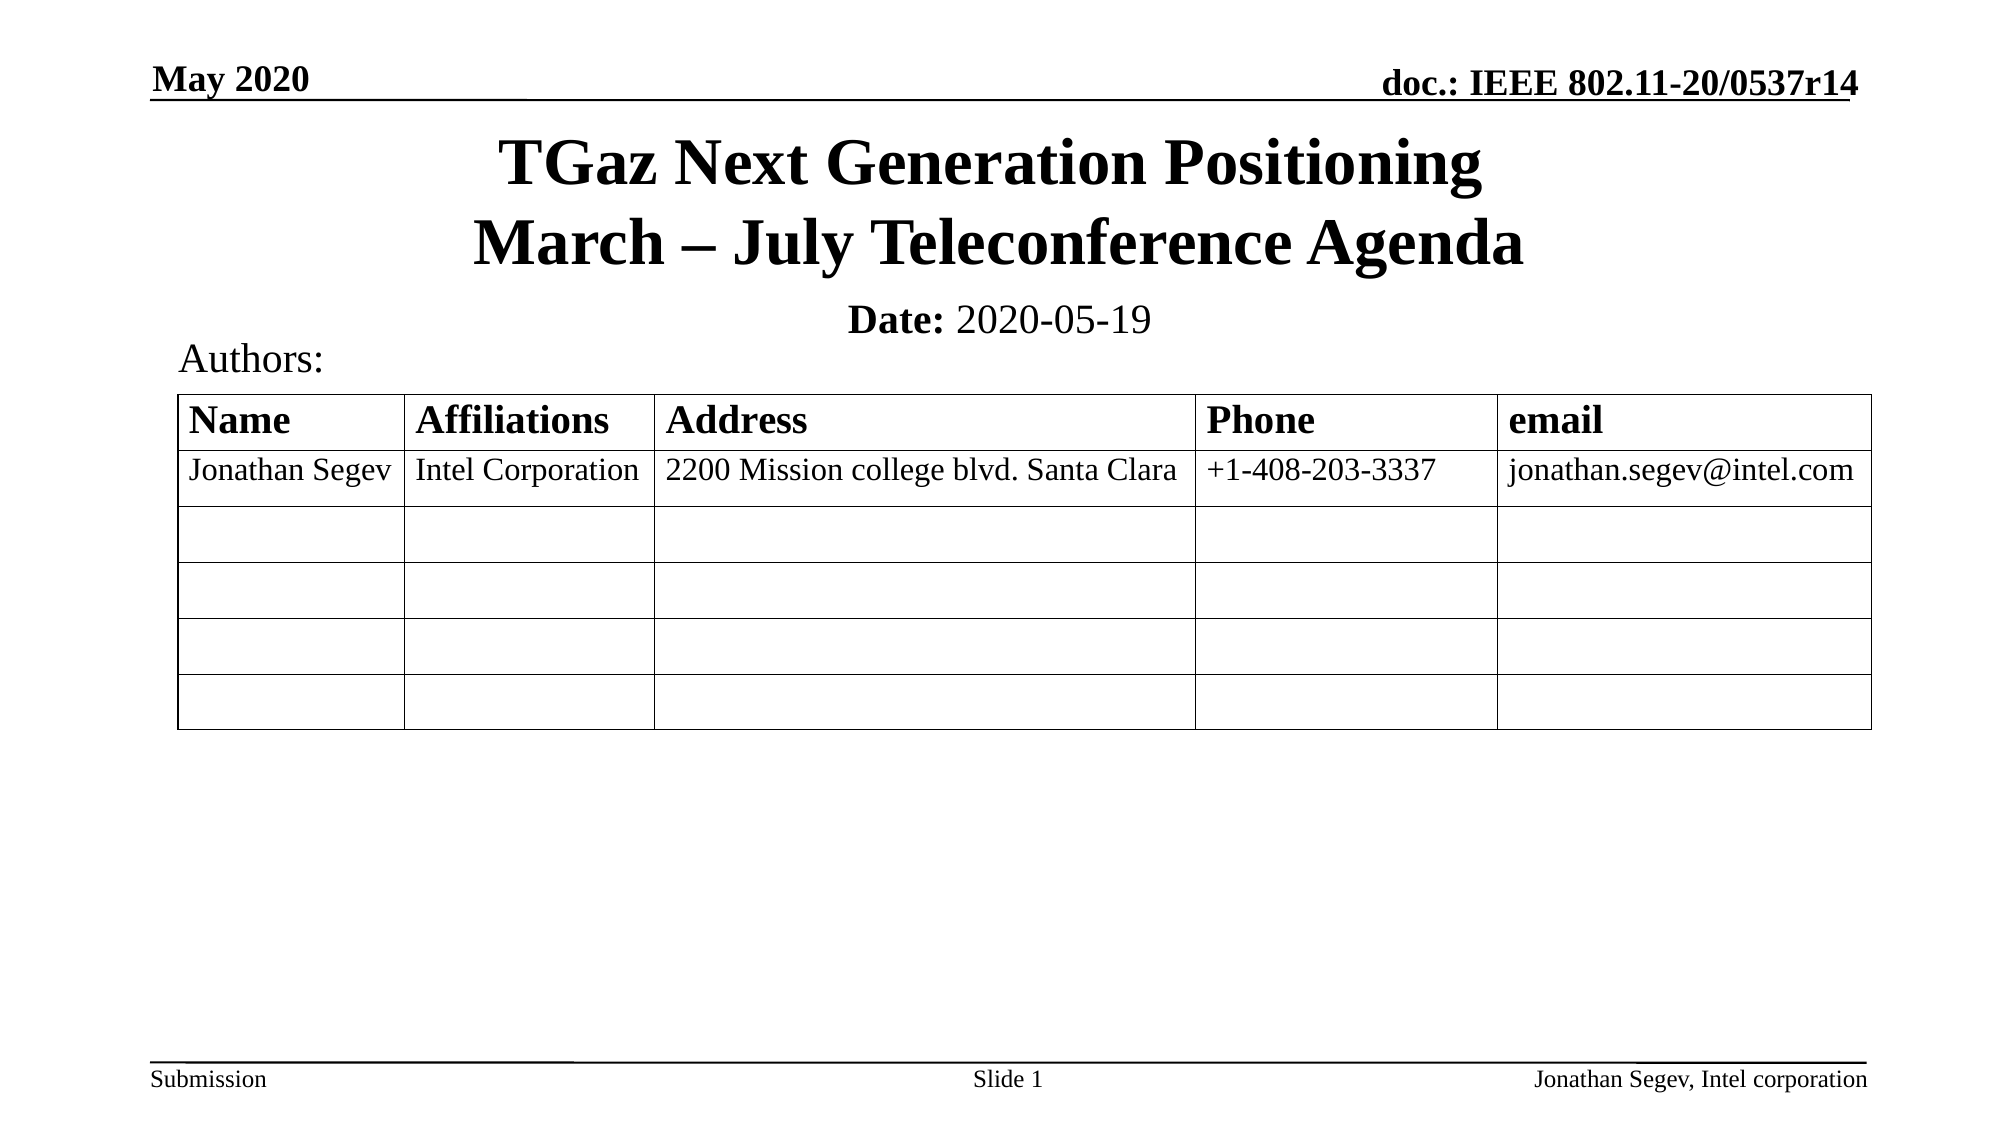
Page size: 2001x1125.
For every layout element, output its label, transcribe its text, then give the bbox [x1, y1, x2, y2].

title TGaz Next Generation Positioning March – July Teleconference Agenda [149, 76, 1851, 319]
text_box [162, 394, 1893, 800]
footer Jonathan Segev, Intel corporation [1171, 1061, 1869, 1093]
slide_number Slide 1 [950, 1061, 1067, 1123]
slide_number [152, 54, 563, 100]
subtitle Date: 2020-05-19 [299, 283, 1701, 363]
text_box Authors: [162, 323, 401, 387]
